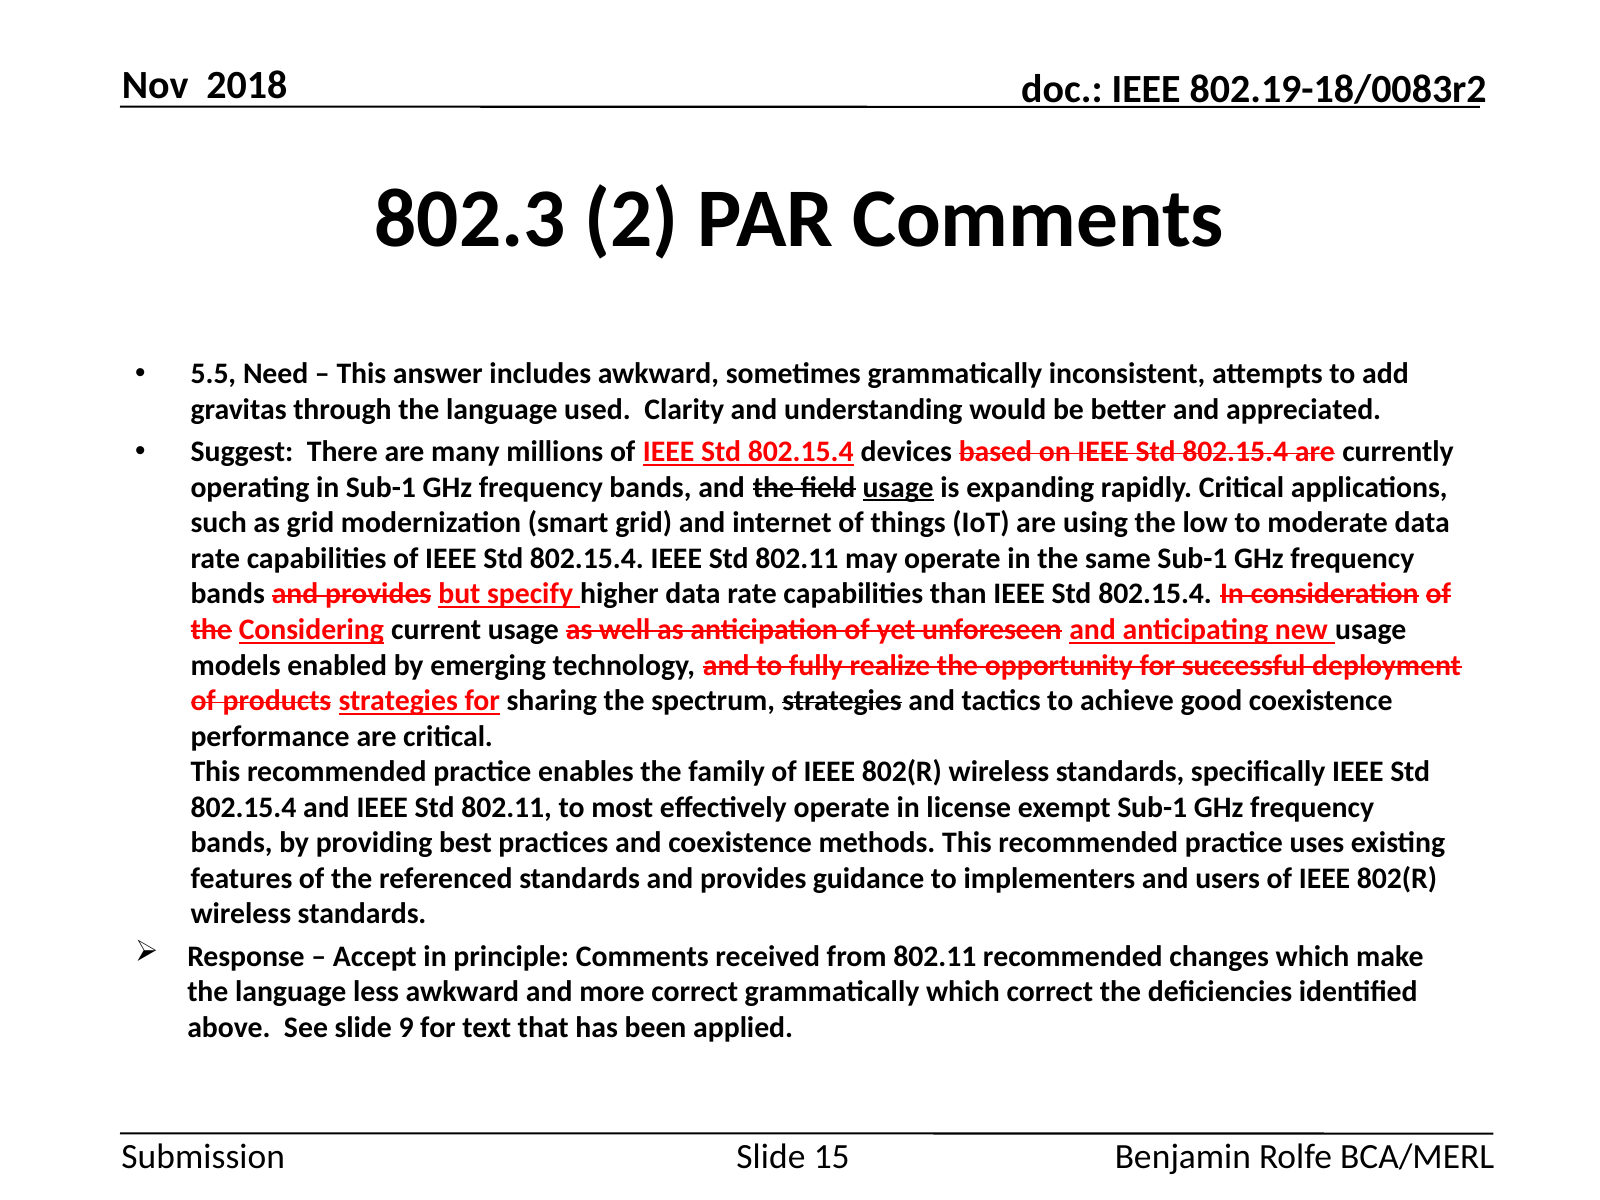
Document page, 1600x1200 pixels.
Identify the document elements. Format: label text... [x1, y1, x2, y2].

slide_number Slide 15 [733, 1132, 854, 1197]
title 802.3 (2) PAR Comments [119, 119, 1480, 307]
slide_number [121, 58, 451, 107]
footer Benjamin Rolfe BCA/MERL [937, 1132, 1495, 1174]
list 5.5, Need – This answer includes awkward, sometimes grammatically inconsistent, attempts to add gravitas through the language used. Clarity and understanding would be better and appreciated. Suggest: There are many millions of IEEE Std 802.15.4 devices based on IEEE Std 802.15.4 are currently operating in Sub-1 GHz frequency bands, and the field usage is expanding rapidly. Critical applications, such as grid modernization (smart grid) and internet of things (IoT) are using the low to moderate data rate capabilities of IEEE Std 802.15.4. IEEE Std 802.11 may operate in the same Sub-1 GHz frequency bands and provides but specify higher data rate capabilities than IEEE Std 802.15.4. In consideration of the Considering current usage as well as anticipation of yet unforeseen and anticipating new usage models enabled by emerging technology, and to fully realize the opportunity for successful deployment of products strategies for sharing the spectrum, strategies and tactics to achieve good coexistence performance are critical. This recommended practice enables the family of IEEE 802(R) wireless standards, specifically IEEE Std 802.15.4 and IEEE Std 802.11, to most effectively operate in license exempt Sub-1 GHz frequency bands, by providing best practices and coexistence methods. This recommended practice uses existing features of the referenced standards and provides guidance to implementers and users of IEEE 802(R) wireless standards. Response – Accept in principle: Comments received from 802.11 recommended changes which make the language less awkward and more correct grammatically which correct the deficiencies identified above. See slide 9 for text that has been applied. [119, 346, 1480, 1067]
